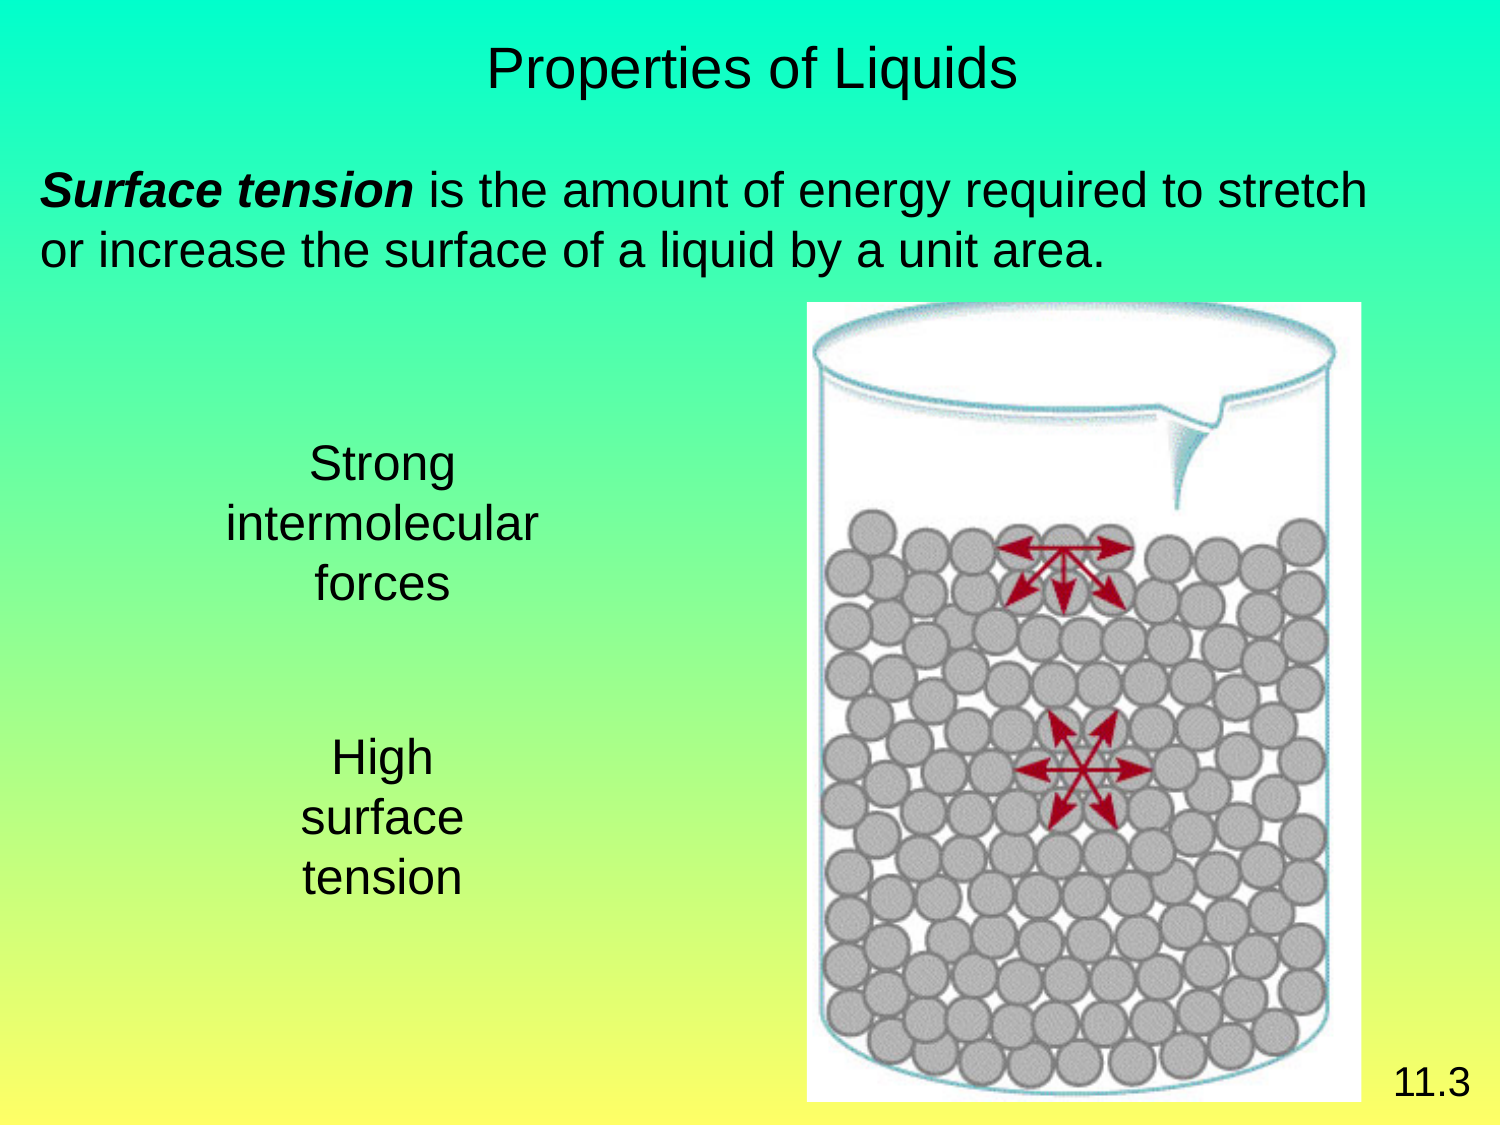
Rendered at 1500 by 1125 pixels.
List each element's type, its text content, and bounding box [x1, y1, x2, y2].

text_box High surface tension [237, 717, 528, 913]
text_box 11.3 [1377, 1047, 1486, 1113]
text_box Properties of Liquids [471, 23, 1035, 108]
picture [806, 301, 1362, 1102]
text_box Strong intermolecular forces [199, 423, 565, 618]
text_box Surface tension is the amount of energy required to stretch or increase the surface of a liquid by a unit area. [24, 149, 1425, 285]
